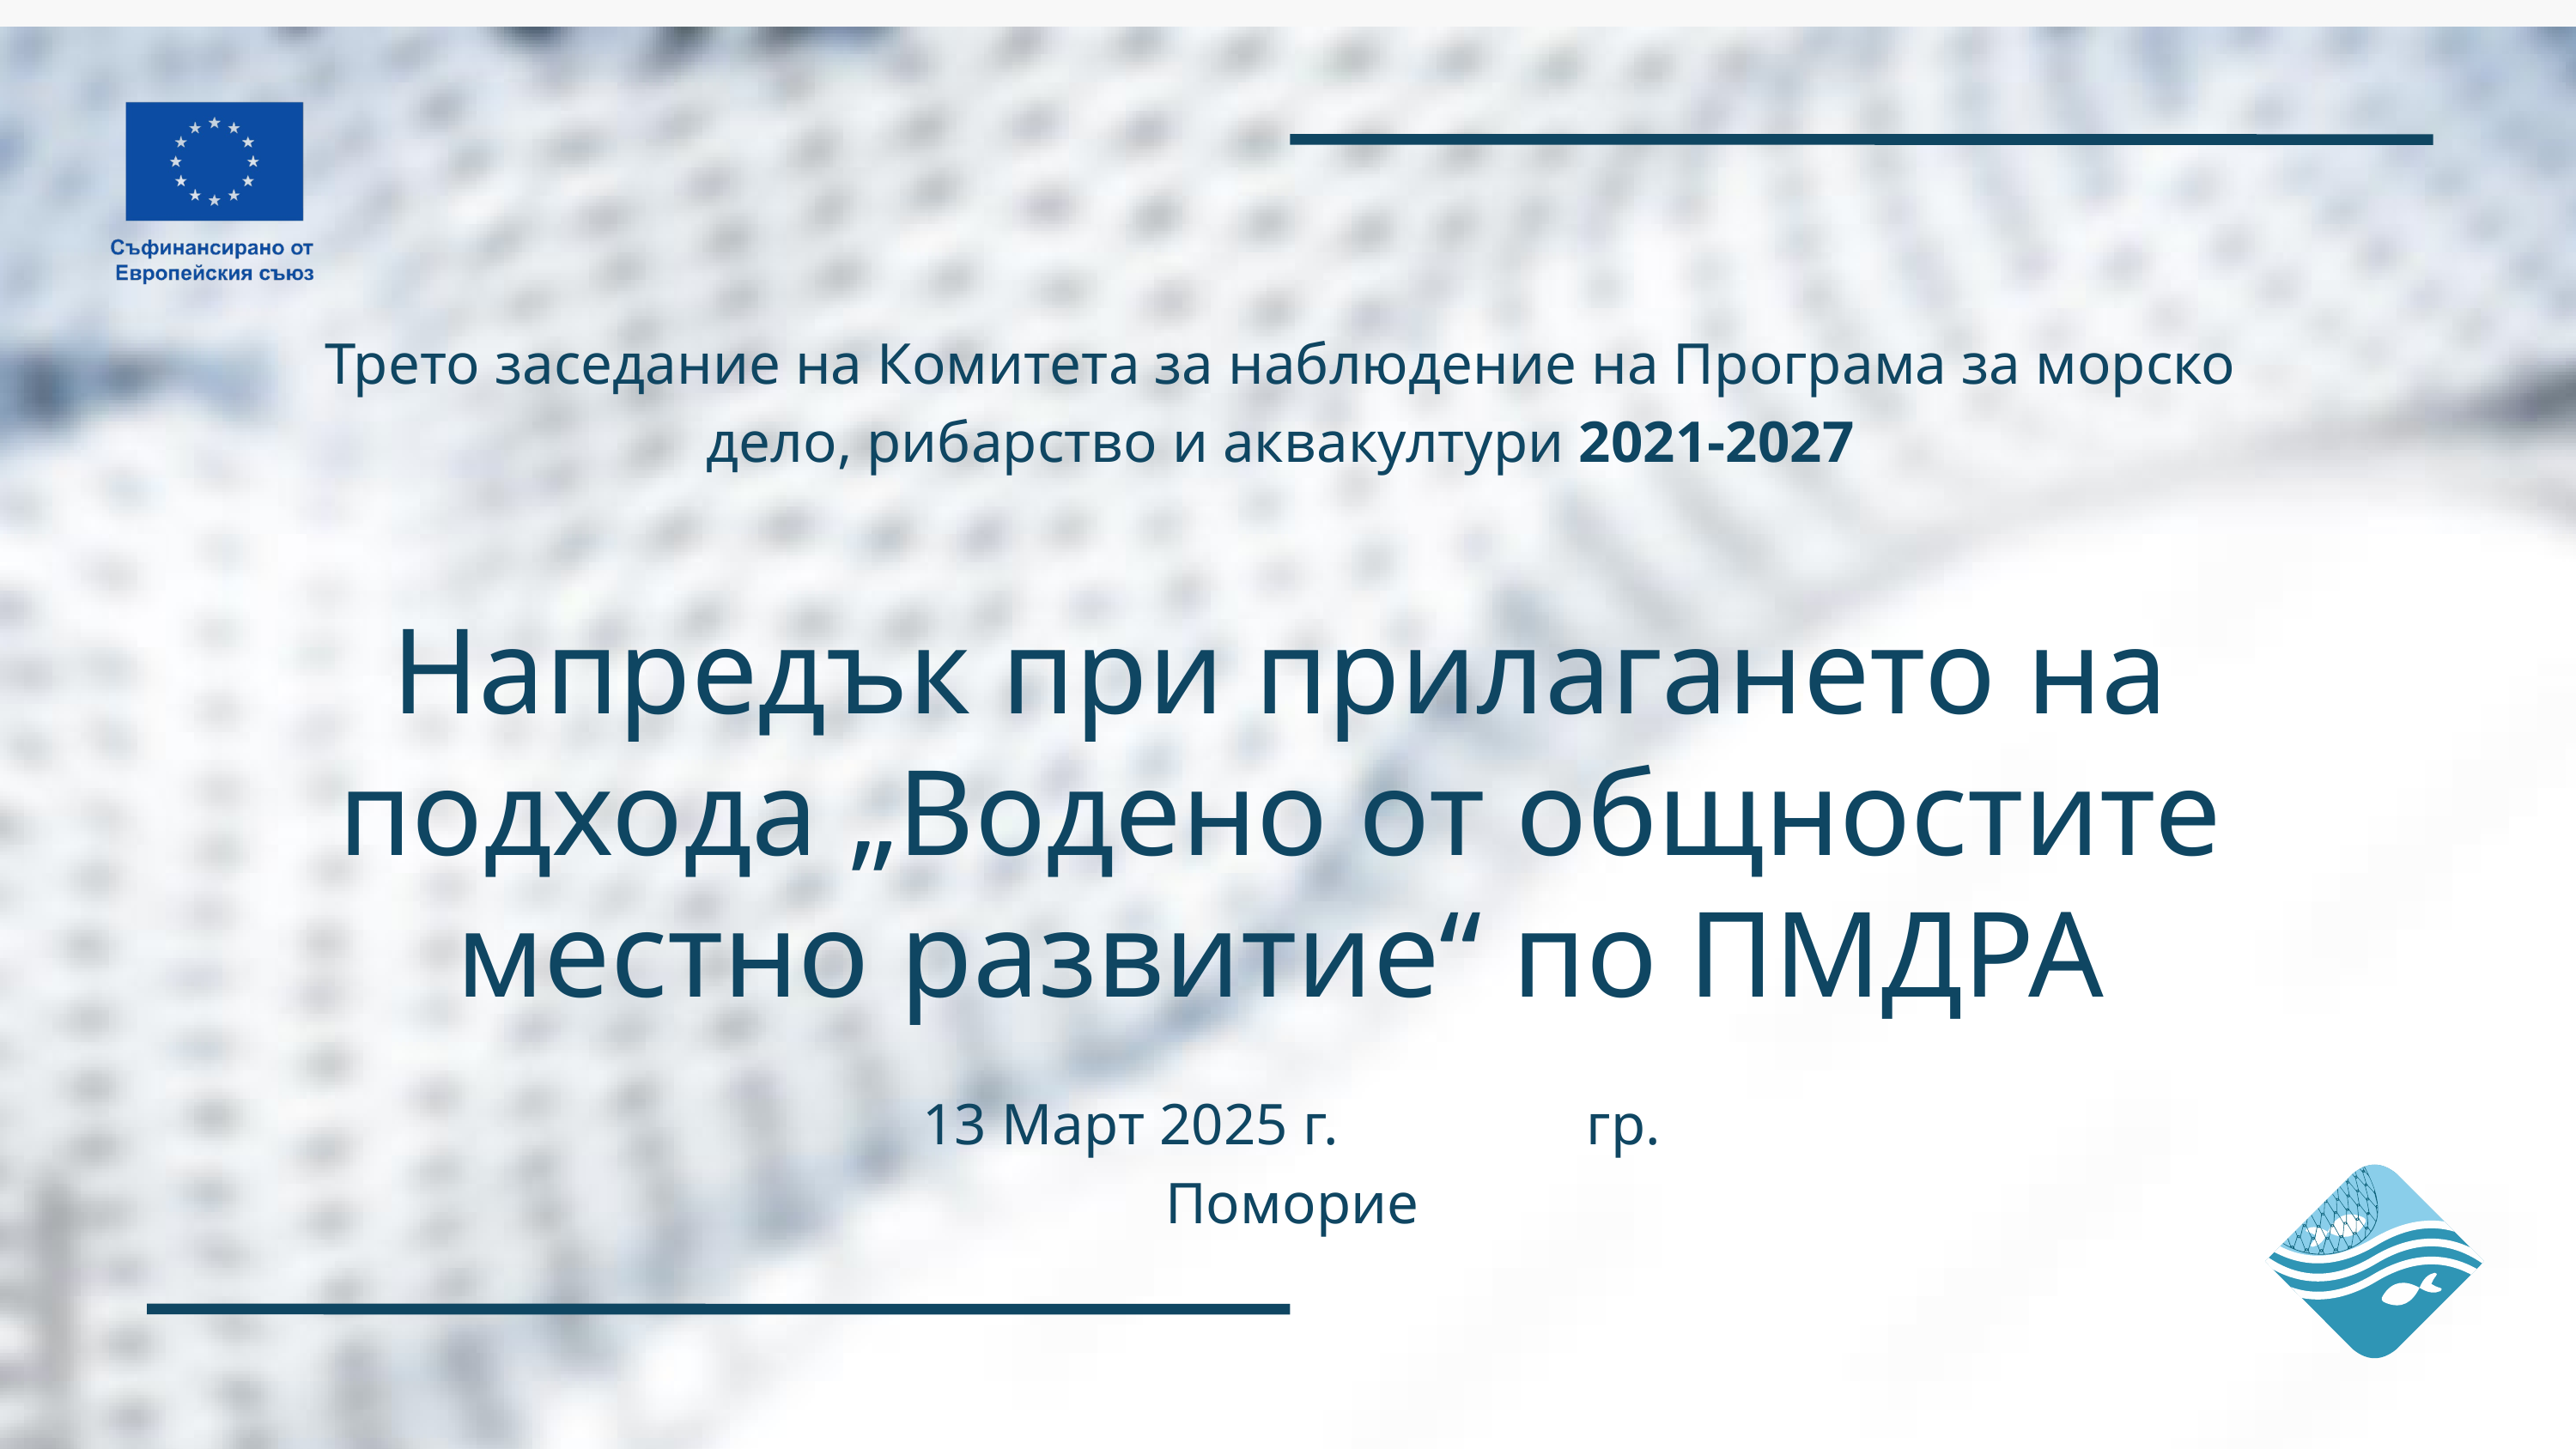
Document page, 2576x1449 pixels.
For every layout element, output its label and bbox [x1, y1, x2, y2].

text_box [2264, 1163, 2485, 1359]
picture [0, 26, 2576, 1449]
